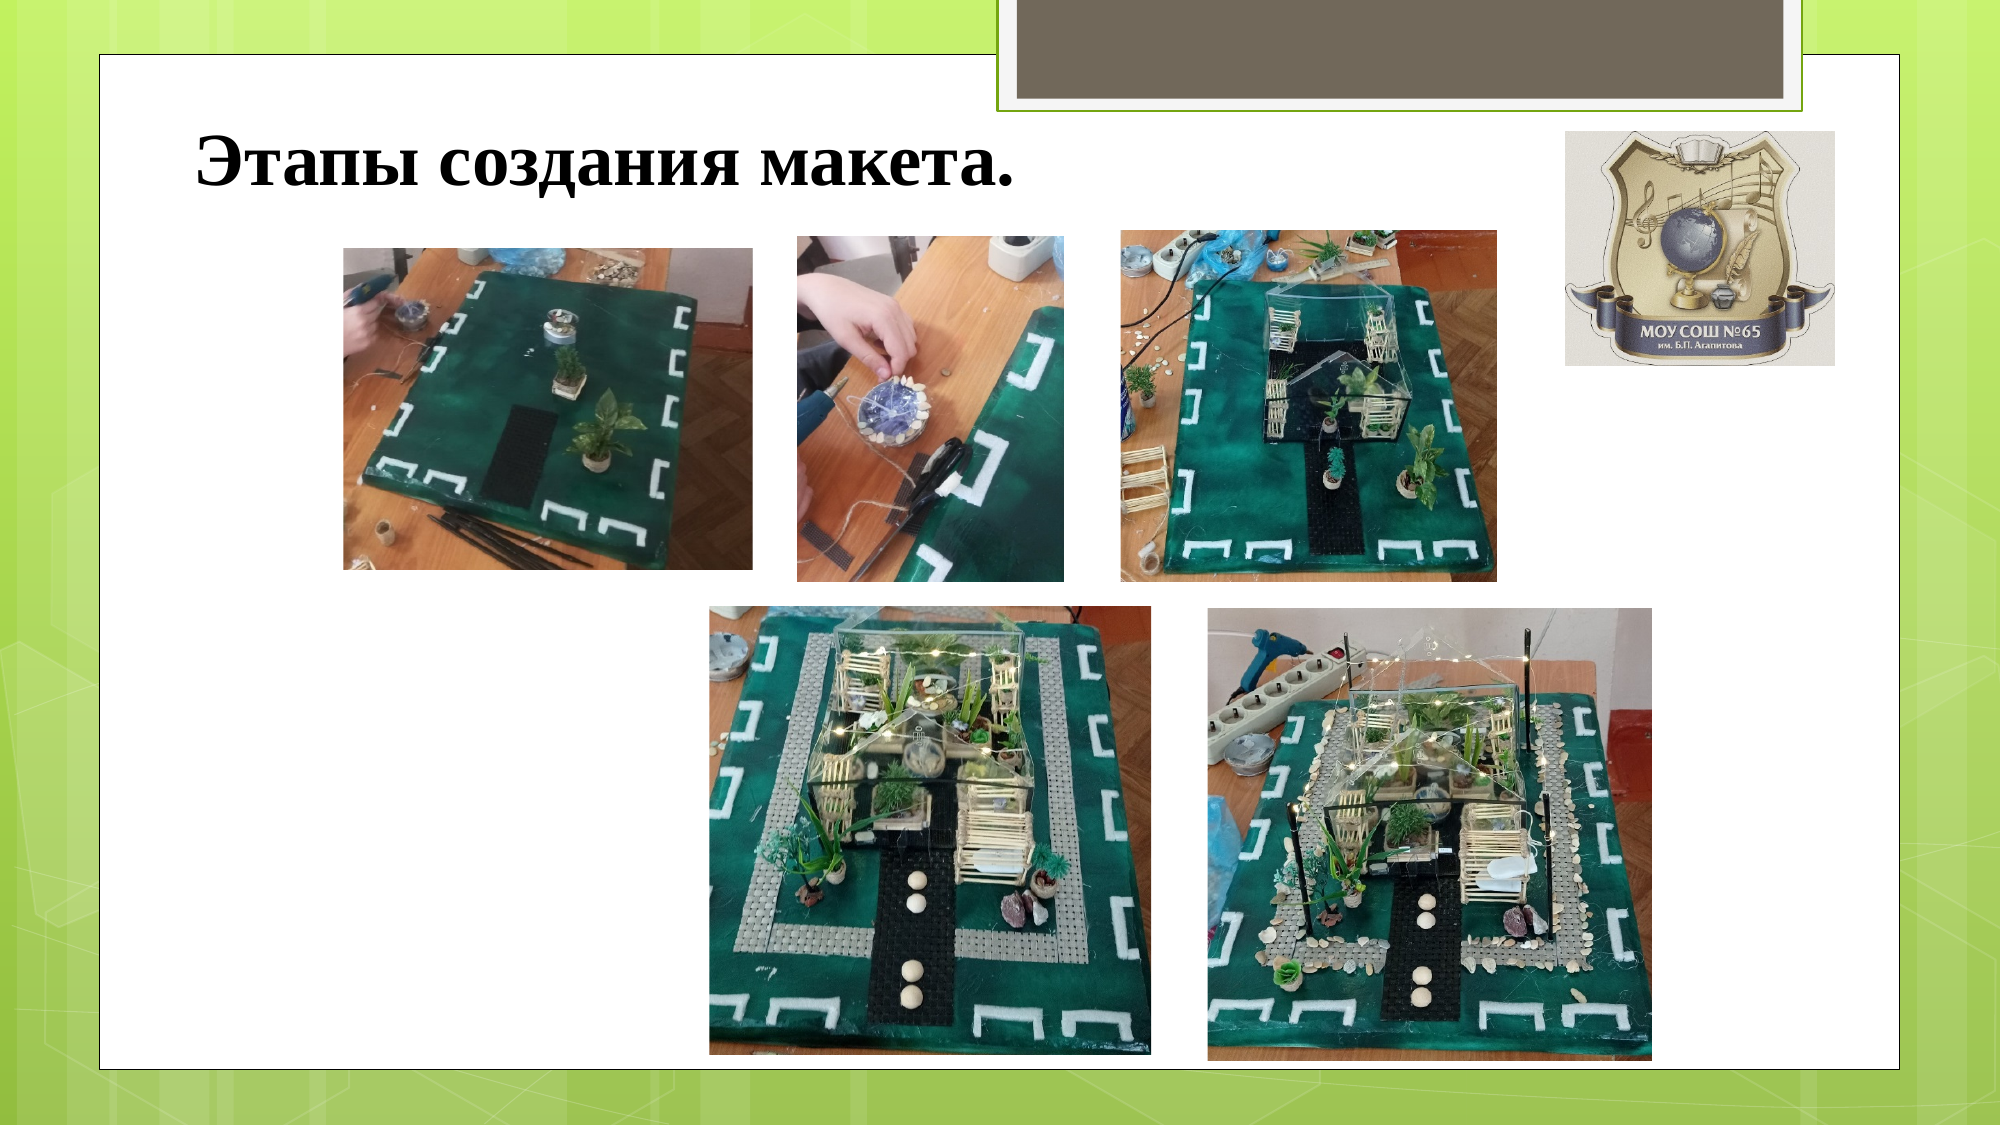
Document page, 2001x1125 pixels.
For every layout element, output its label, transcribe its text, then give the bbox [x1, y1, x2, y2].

title Этапы создания макета. [178, 129, 1570, 209]
picture [709, 606, 1152, 1055]
picture [796, 235, 1064, 583]
picture [1565, 131, 1835, 366]
picture [343, 248, 753, 570]
picture [1207, 608, 1653, 1061]
picture [1120, 230, 1498, 583]
